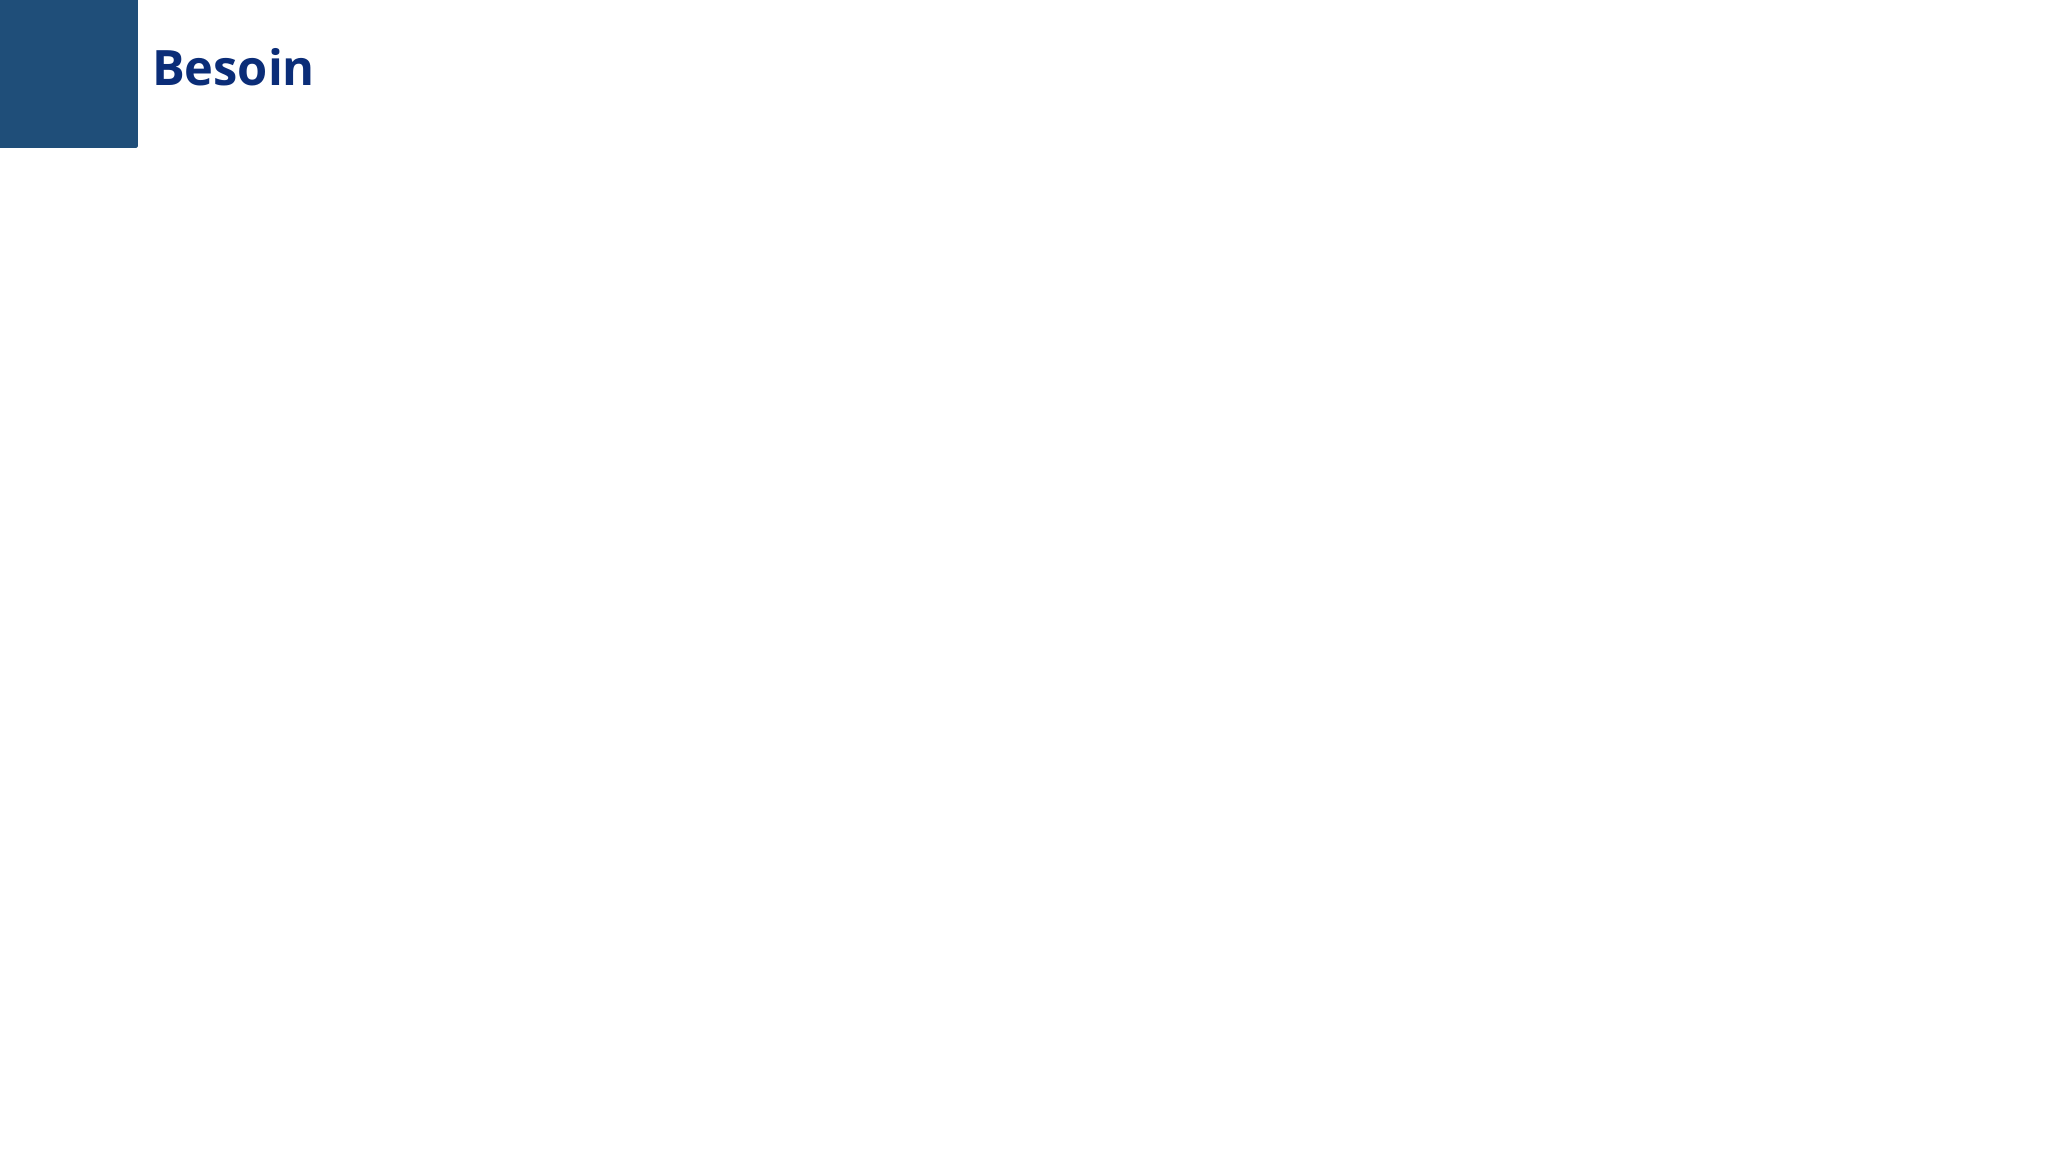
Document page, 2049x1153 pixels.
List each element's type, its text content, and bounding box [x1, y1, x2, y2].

title Besoin [137, 0, 1929, 139]
